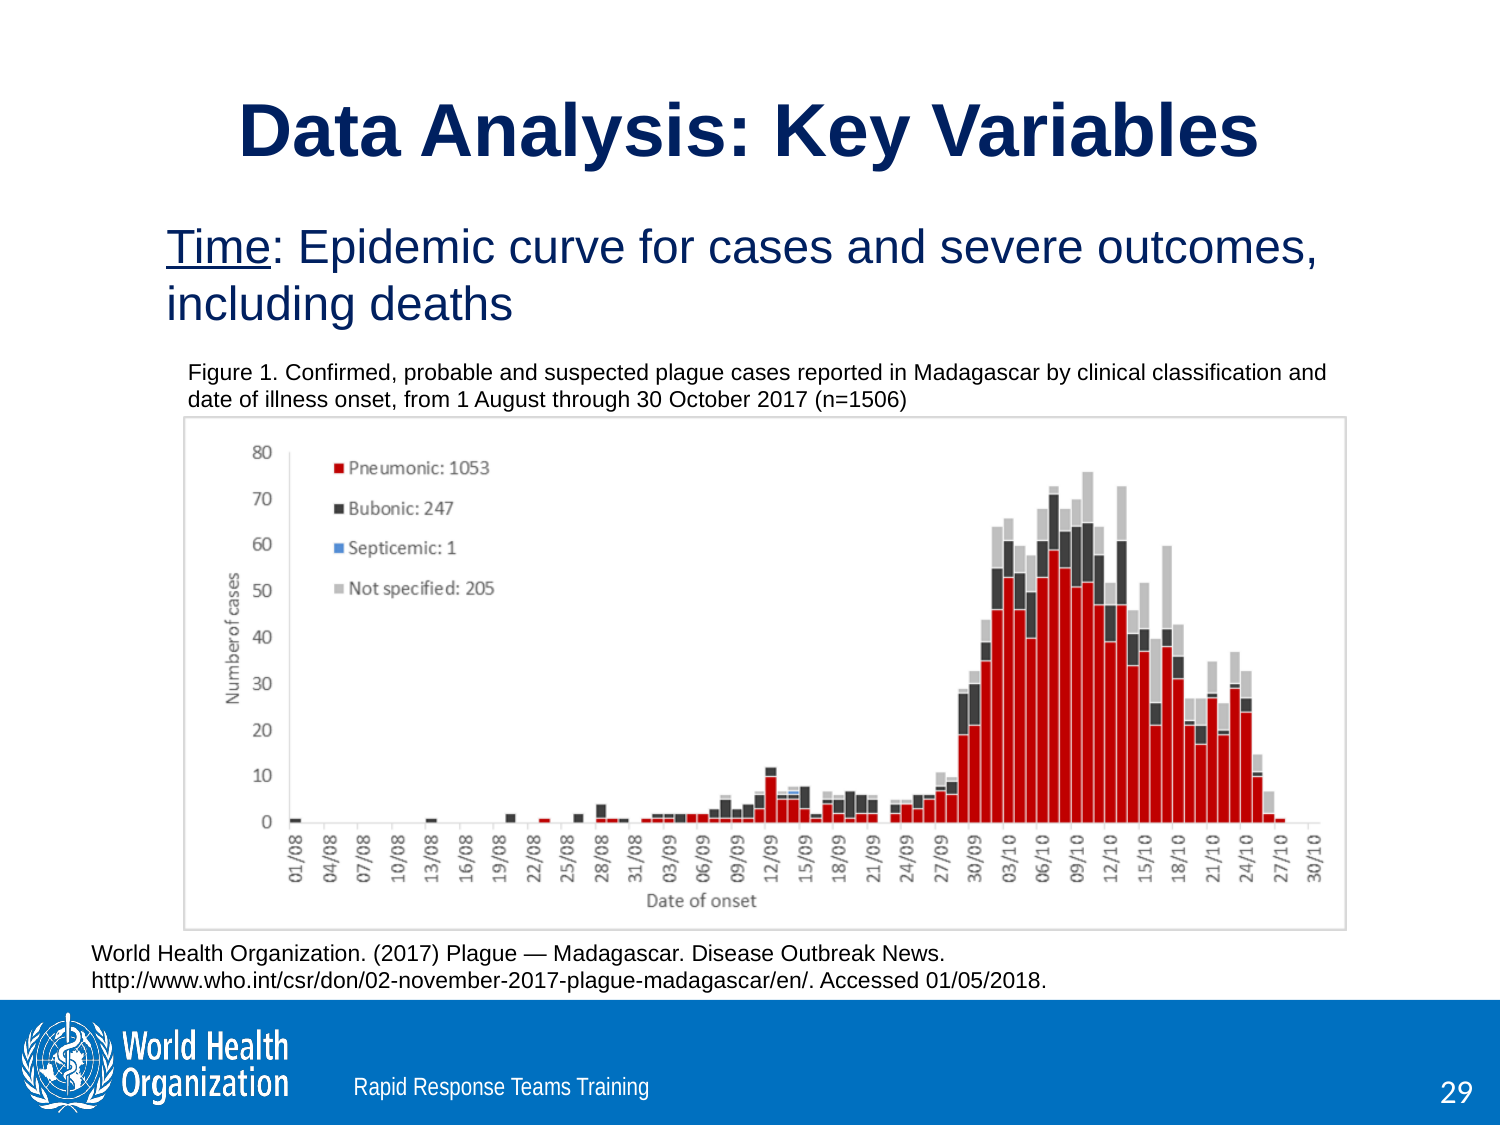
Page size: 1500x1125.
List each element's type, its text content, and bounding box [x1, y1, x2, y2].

picture [182, 416, 1347, 931]
title Data Analysis: Key Variables [75, 45, 1425, 208]
text_box Figure 1. Confirmed, probable and suspected plague cases reported in Madagascar by clinical classification and date of illness onset, from 1 August through 30 October 2017 (n=1506) [173, 349, 1347, 420]
text_box Time: Epidemic curve for cases and severe outcomes, including deaths [76, 207, 1427, 976]
text_box World Health Organization. (2017) Plague — Madagascar. Disease Outbreak News. http://www.who.int/csr/don/02-november-2017-plague-madagascar/en/. Accessed 01/05/2018. [76, 930, 1400, 1001]
picture [21, 1012, 288, 1113]
